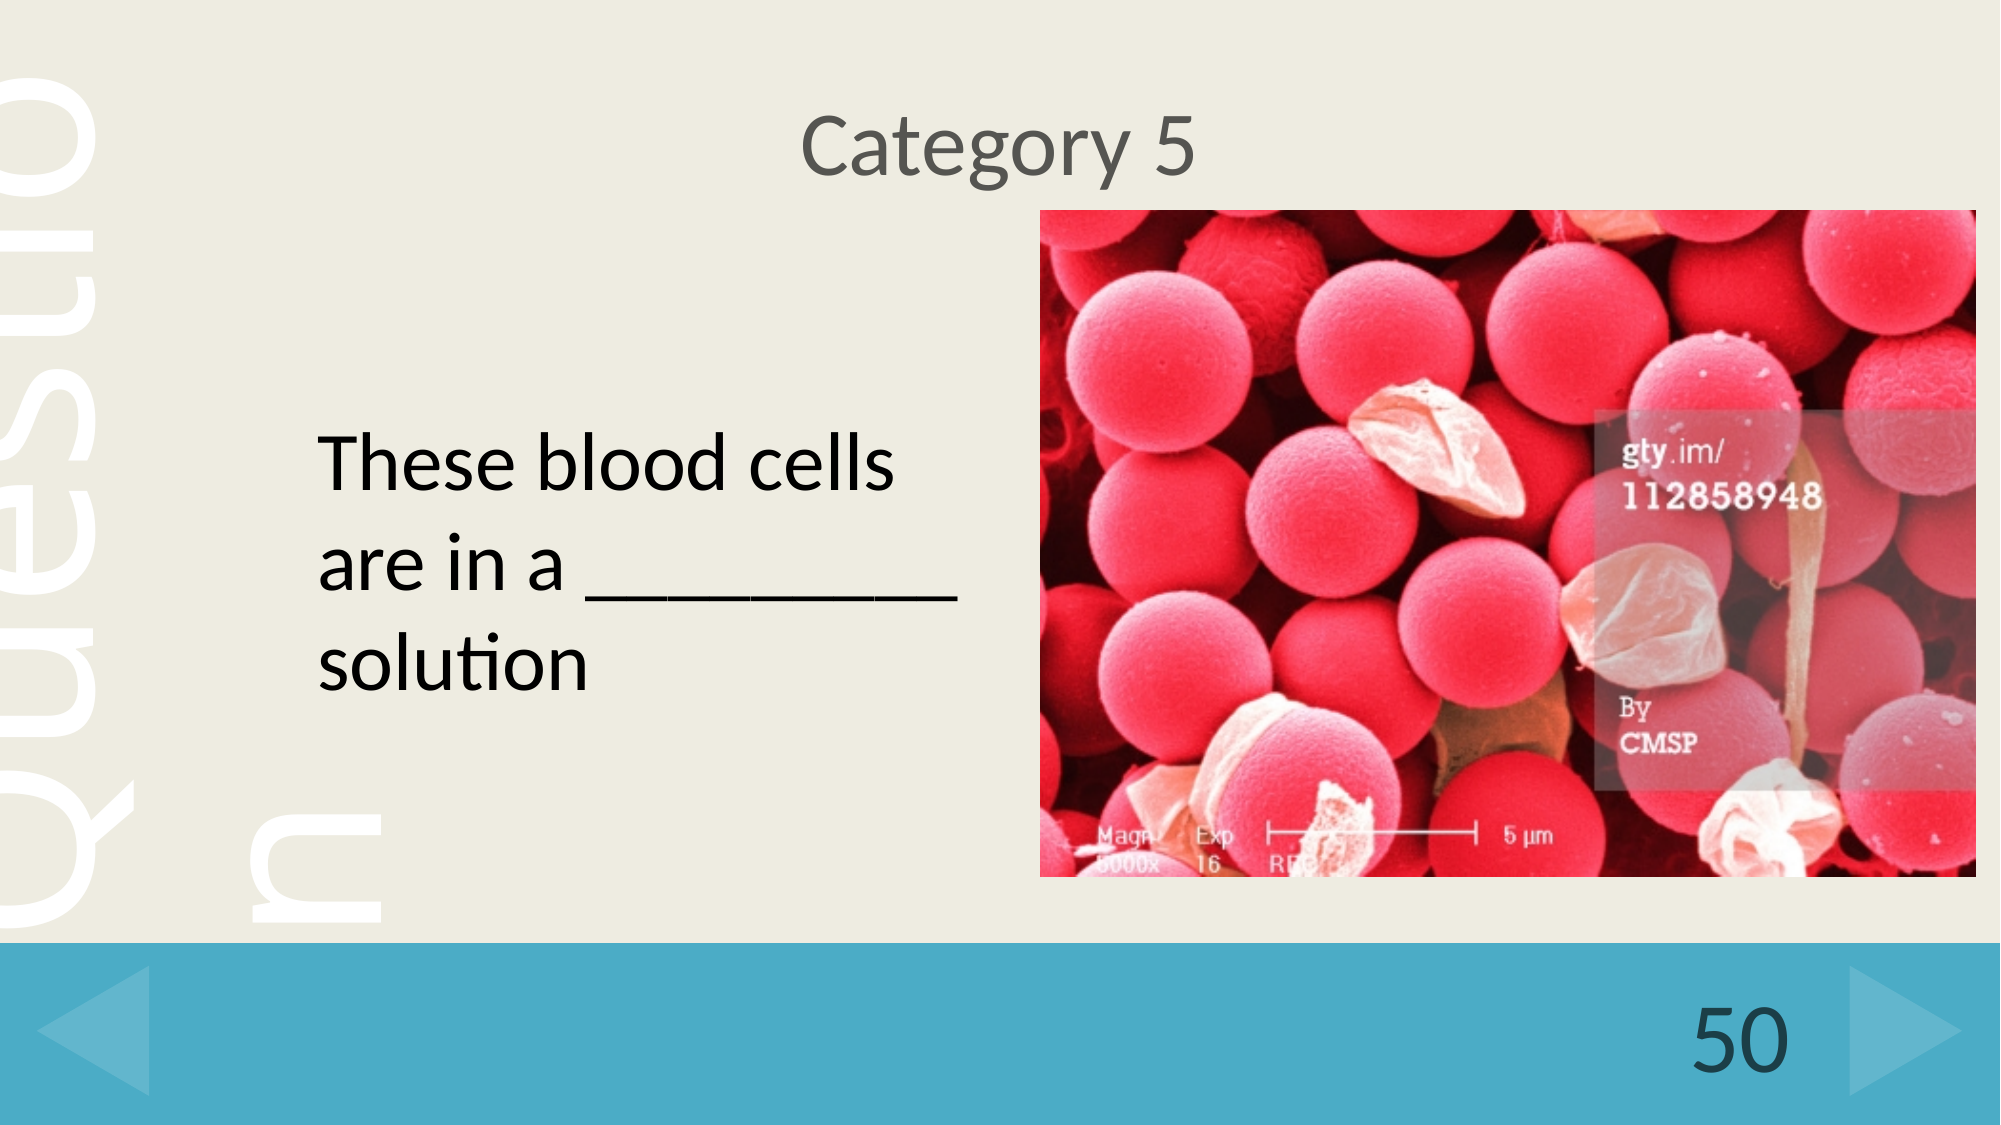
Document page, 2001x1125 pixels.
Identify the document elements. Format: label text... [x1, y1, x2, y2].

list 50 [1494, 967, 1806, 1097]
title Category 5 [99, 45, 1900, 233]
picture [1040, 210, 1976, 878]
list These blood cells are in a _________ solution [302, 307, 997, 808]
